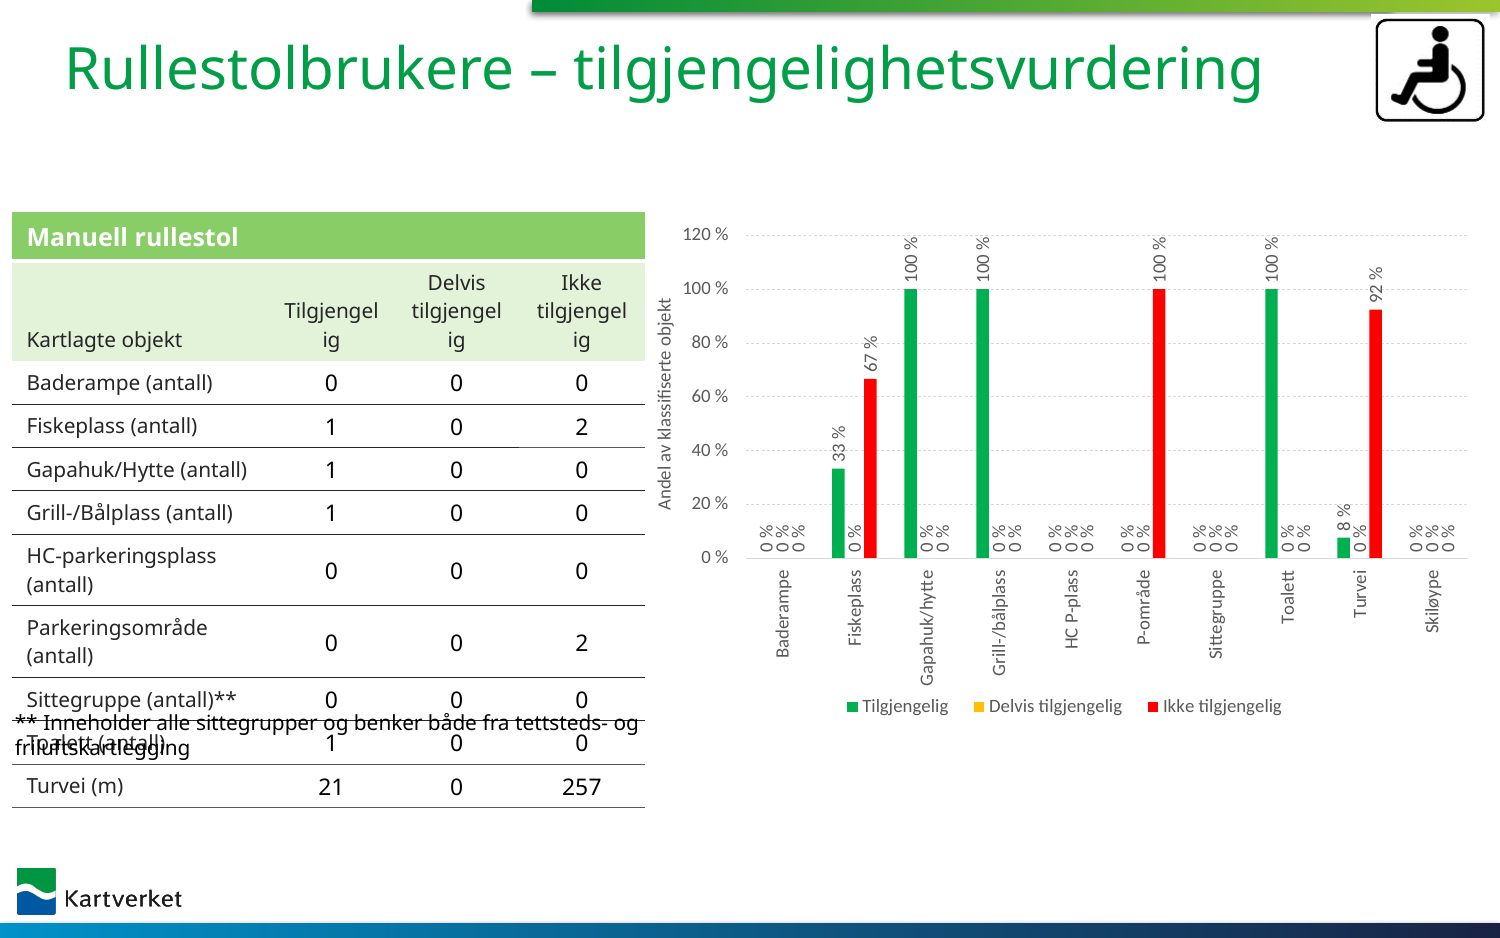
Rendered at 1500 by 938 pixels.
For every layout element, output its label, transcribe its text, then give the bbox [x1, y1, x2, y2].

picture [1371, 13, 1491, 127]
table_cell Tilgjengelig [269, 263, 394, 361]
table_cell 0 [519, 535, 638, 605]
table_cell 0 [519, 491, 638, 534]
table_cell 0 [394, 361, 519, 404]
table_cell 2 [519, 606, 638, 677]
table_cell 1 [269, 491, 394, 534]
table_cell 0 [394, 535, 519, 605]
table_cell Ikke tilgjengelig [519, 263, 638, 361]
table_cell 0 [394, 768, 519, 807]
table_header Manuell rullestol [12, 212, 645, 259]
table_cell 0 [394, 448, 519, 490]
table_cell 0 [269, 535, 394, 605]
table_cell 1 [269, 405, 394, 447]
table_cell 21 [269, 768, 394, 807]
table_cell 0 [394, 405, 519, 447]
table_cell HC-parkeringsplass (antall) [12, 535, 269, 605]
table_cell 2 [519, 405, 638, 447]
table_cell Baderampe (antall) [12, 361, 269, 404]
table_cell 0 [269, 678, 394, 702]
table_cell 0 [519, 448, 638, 490]
table_cell Grill-/Bålplass (antall) [12, 491, 269, 534]
table_cell Sittegruppe (antall)** [12, 678, 269, 702]
table_cell 0 [394, 606, 519, 677]
table_cell Delvis tilgjengelig [394, 263, 519, 361]
table_cell Fiskeplass (antall) [12, 405, 269, 447]
table_cell 0 [269, 361, 394, 404]
table_cell Gapahuk/Hytte (antall) [12, 448, 269, 490]
table_cell 0 [519, 678, 638, 702]
table_cell 257 [519, 768, 645, 807]
table_cell Turvei (m) [12, 768, 269, 807]
table_cell 0 [394, 678, 519, 702]
table_cell Parkeringsområde (antall) [12, 606, 269, 677]
text_box ** Inneholder alle sittegrupper og benker både fra tettsteds- og friluftskartlegging [0, 702, 745, 768]
table_cell Kartlagte objekt [12, 263, 269, 361]
table_cell 0 [394, 491, 519, 534]
picture [643, 218, 1480, 728]
table_cell 0 [519, 361, 638, 404]
table_cell 0 [269, 606, 394, 677]
text_box Rullestolbrukere – tilgjengelighetsvurdering [49, 12, 1372, 109]
table_cell 1 [269, 448, 394, 490]
